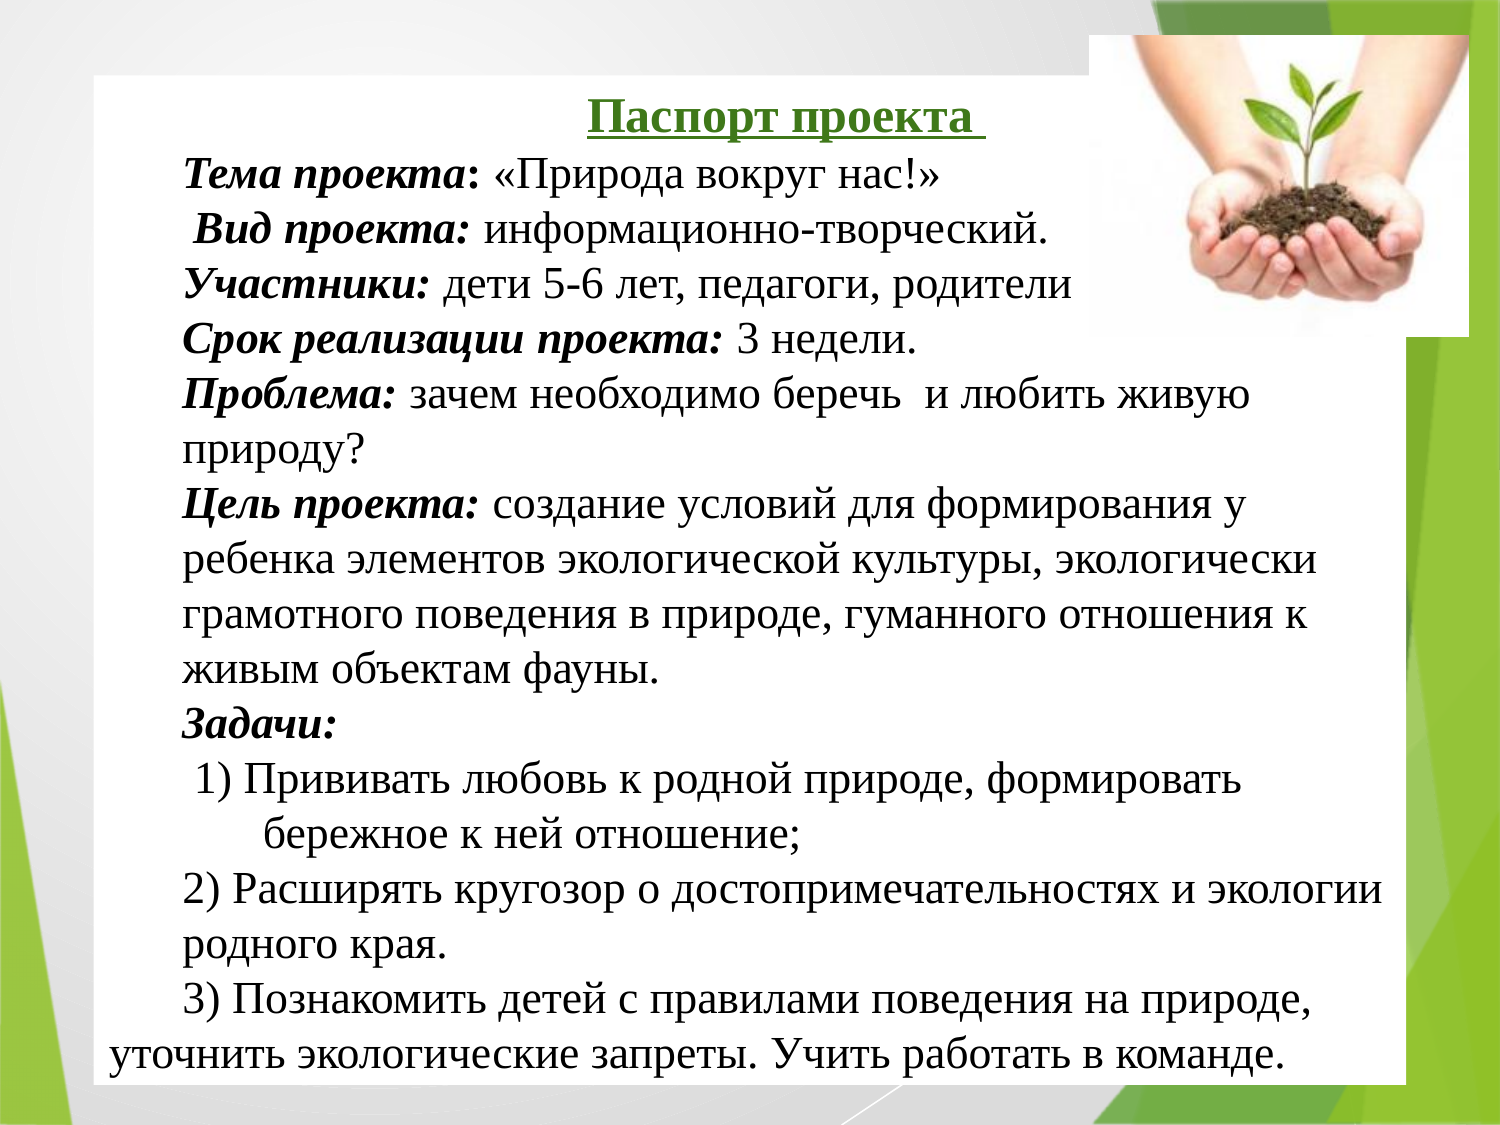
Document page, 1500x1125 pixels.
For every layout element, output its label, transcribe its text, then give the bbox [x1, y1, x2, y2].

picture [1089, 35, 1469, 337]
text_box Паспорт проекта Тема проекта: «Природа вокруг нас!» Вид проекта: информационно-творческий. Участники: дети 5-6 лет, педагоги, родители Срок реализации проекта: 3 недели. Проблема: зачем необходимо беречь и любить живую природу? Цель проекта: создание условий для формирования у ребенка элементов экологической культуры, экологически грамотного поведения в природе, гуманного отношения к живым объектам фауны. Задачи: 1) Прививать любовь к родной природе, формировать бережное к ней отношение; 2) Расширять кругозор о достопримечательностях и экологии родного края. 3) Познакомить детей с правилами поведения на природе, уточнить экологические запреты. Учить работать в команде. [93, 75, 1407, 1085]
